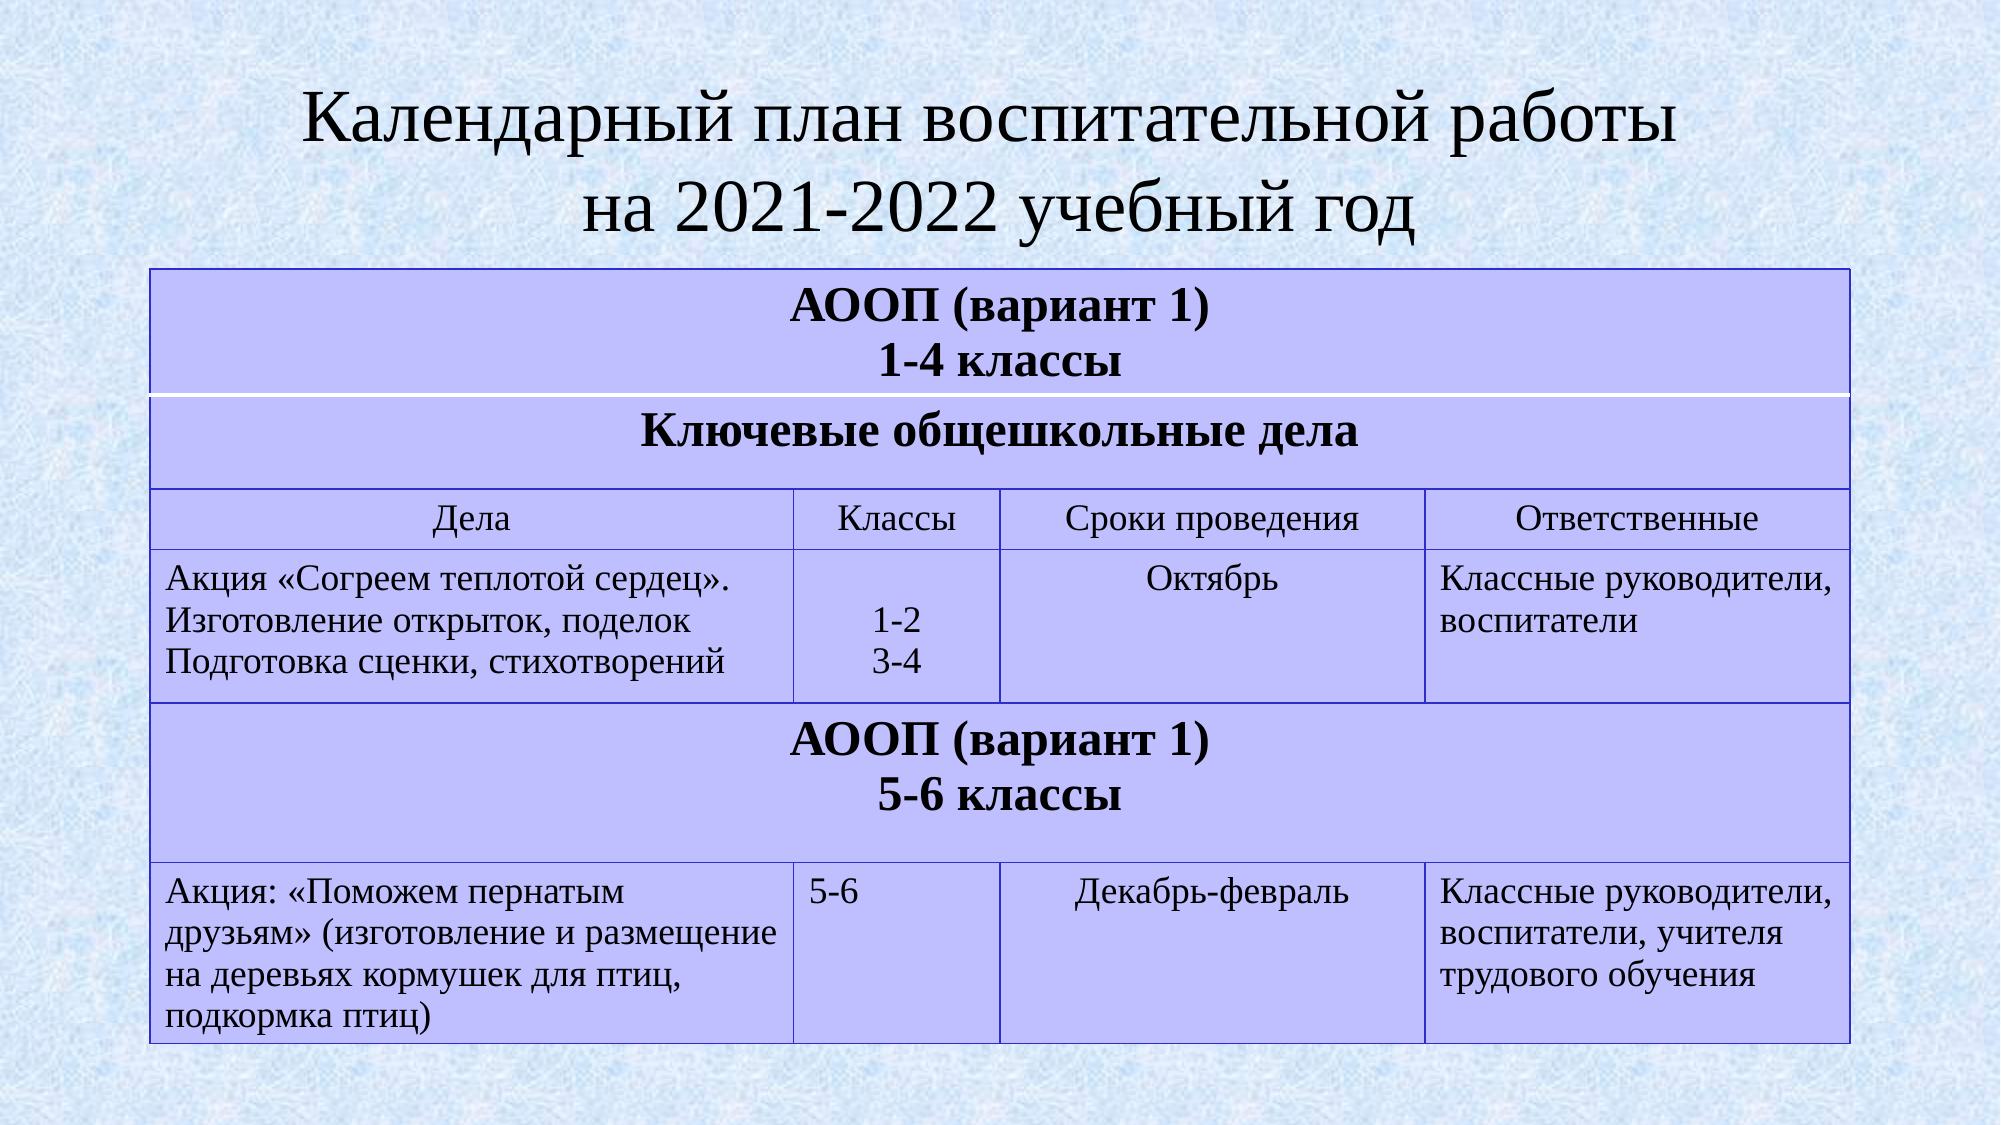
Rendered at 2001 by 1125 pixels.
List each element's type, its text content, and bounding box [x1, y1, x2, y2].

title Календарный план воспитательной работы на 2021-2022 учебный год [149, 62, 1851, 251]
table_cell Сроки проведения [1001, 490, 1424, 549]
table_cell 5-6 [794, 863, 999, 1043]
picture [0, 0, 2001, 1125]
table_cell Дела [151, 490, 793, 549]
table_cell Акция: «Поможем пернатым друзьям» (изготовление и размещение на деревьях кормушек для птиц, подкормка птиц) [151, 863, 793, 1043]
table_cell 1-2 3-4 [794, 550, 999, 702]
table_header АООП (вариант 1) 1-4 классы [151, 270, 1849, 393]
table_cell Классные руководители, воспитатели, учителя трудового обучения [1426, 863, 1849, 1043]
table_cell Классы [794, 490, 999, 549]
table_cell Октябрь [1001, 550, 1424, 702]
table_cell Акция «Согреем теплотой сердец». Изготовление открыток, поделок Подготовка сценки, стихотворений [151, 550, 793, 702]
table_cell Ответственные [1426, 490, 1849, 549]
table_cell АООП (вариант 1) 5-6 классы [151, 704, 1849, 862]
table_cell Классные руководители, воспитатели [1426, 550, 1849, 702]
table_cell Ключевые общешкольные дела [151, 397, 1849, 488]
table_cell Декабрь-февраль [1001, 863, 1424, 1043]
